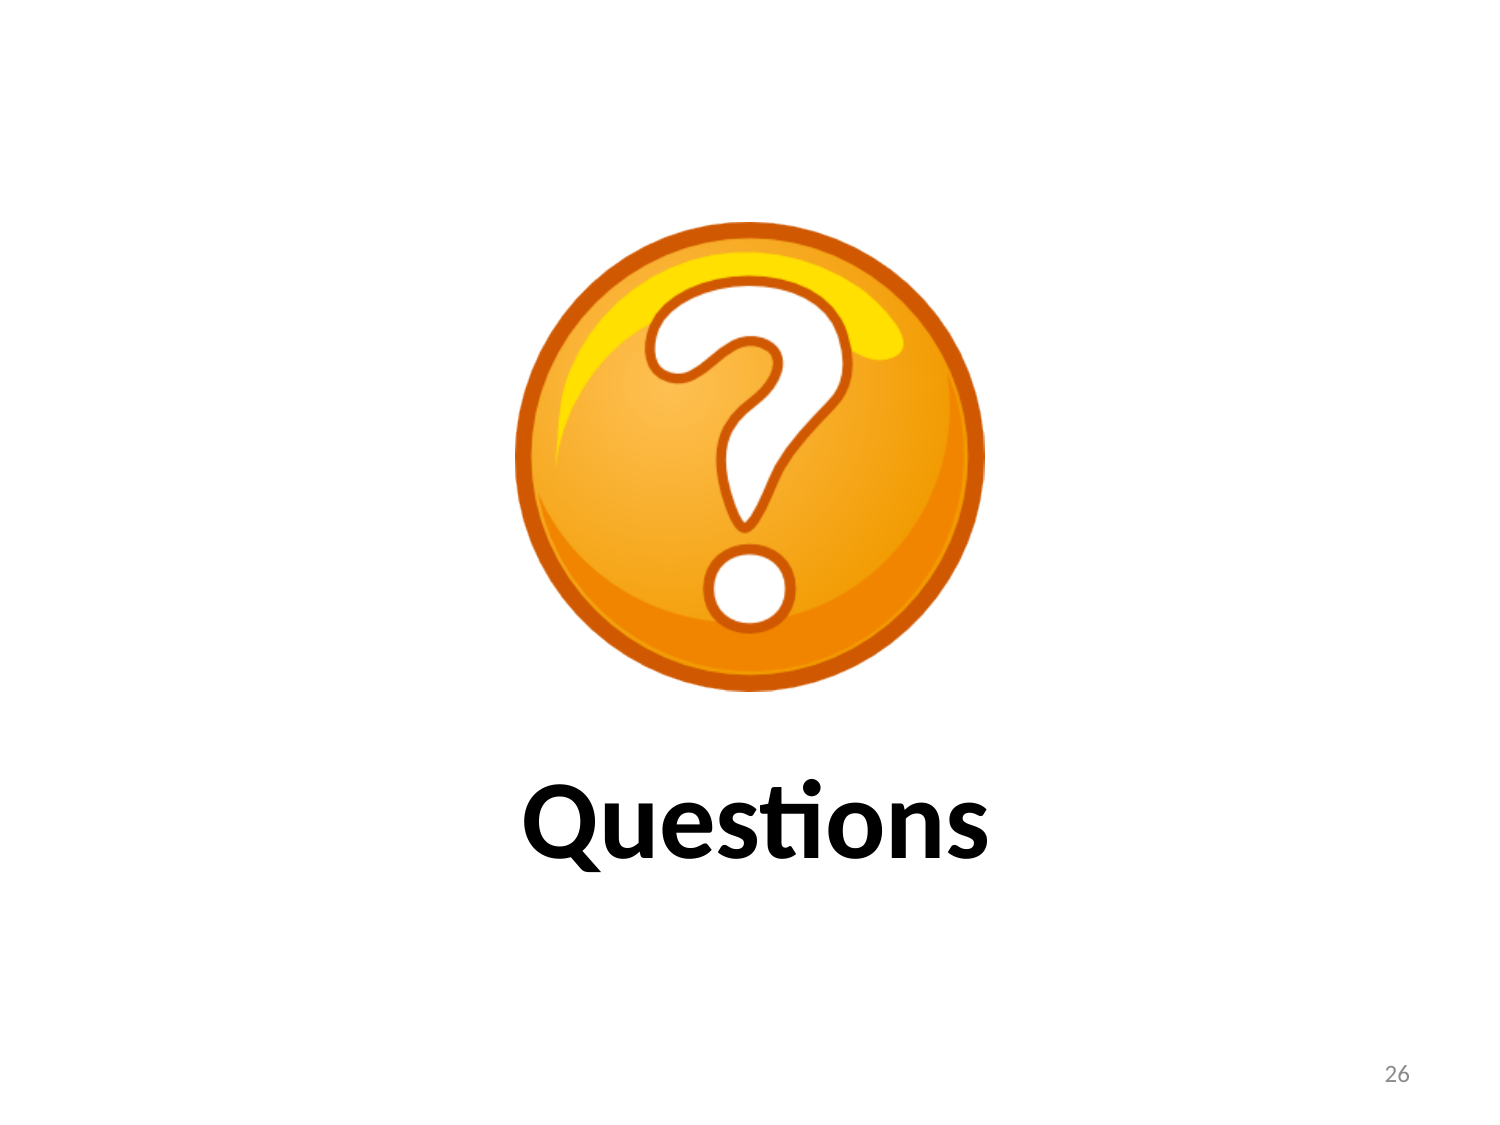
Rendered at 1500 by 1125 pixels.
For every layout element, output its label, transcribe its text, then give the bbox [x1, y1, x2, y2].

text_box Questions [507, 738, 1007, 888]
slide_number 26 [1074, 1042, 1425, 1103]
picture [515, 222, 985, 692]
